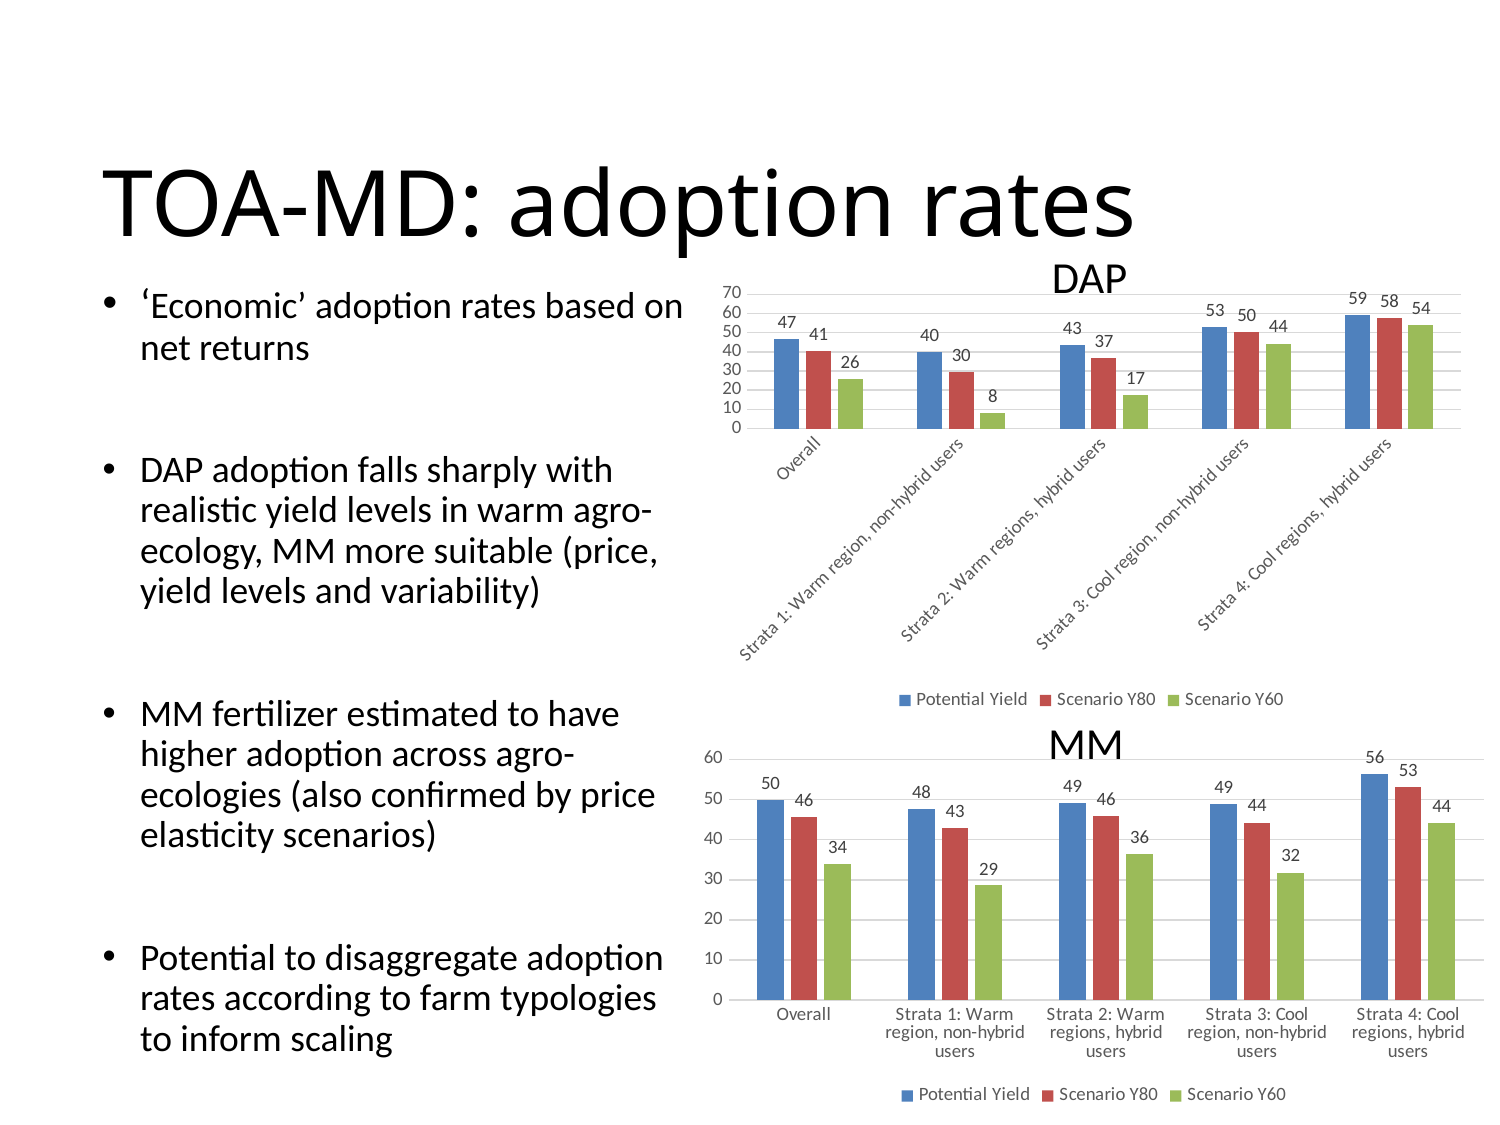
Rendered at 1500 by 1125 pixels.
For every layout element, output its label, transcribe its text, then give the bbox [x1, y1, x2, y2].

subtitle TOA-MD: adoption rates [87, 137, 1213, 275]
text_box ‘Economic’ adoption rates based on net returns DAP adoption falls sharply with realistic yield levels in warm agro-ecology, MM more suitable (price, yield levels and variability) MM fertilizer estimated to have higher adoption across agro-ecologies (also confirmed by price elasticity scenarios) Potential to disaggregate adoption rates according to farm typologies to inform scaling [87, 275, 708, 1075]
text_box DAP [903, 241, 1174, 274]
chart [687, 742, 1500, 1112]
chart [706, 275, 1477, 717]
text_box MM [900, 725, 1171, 740]
